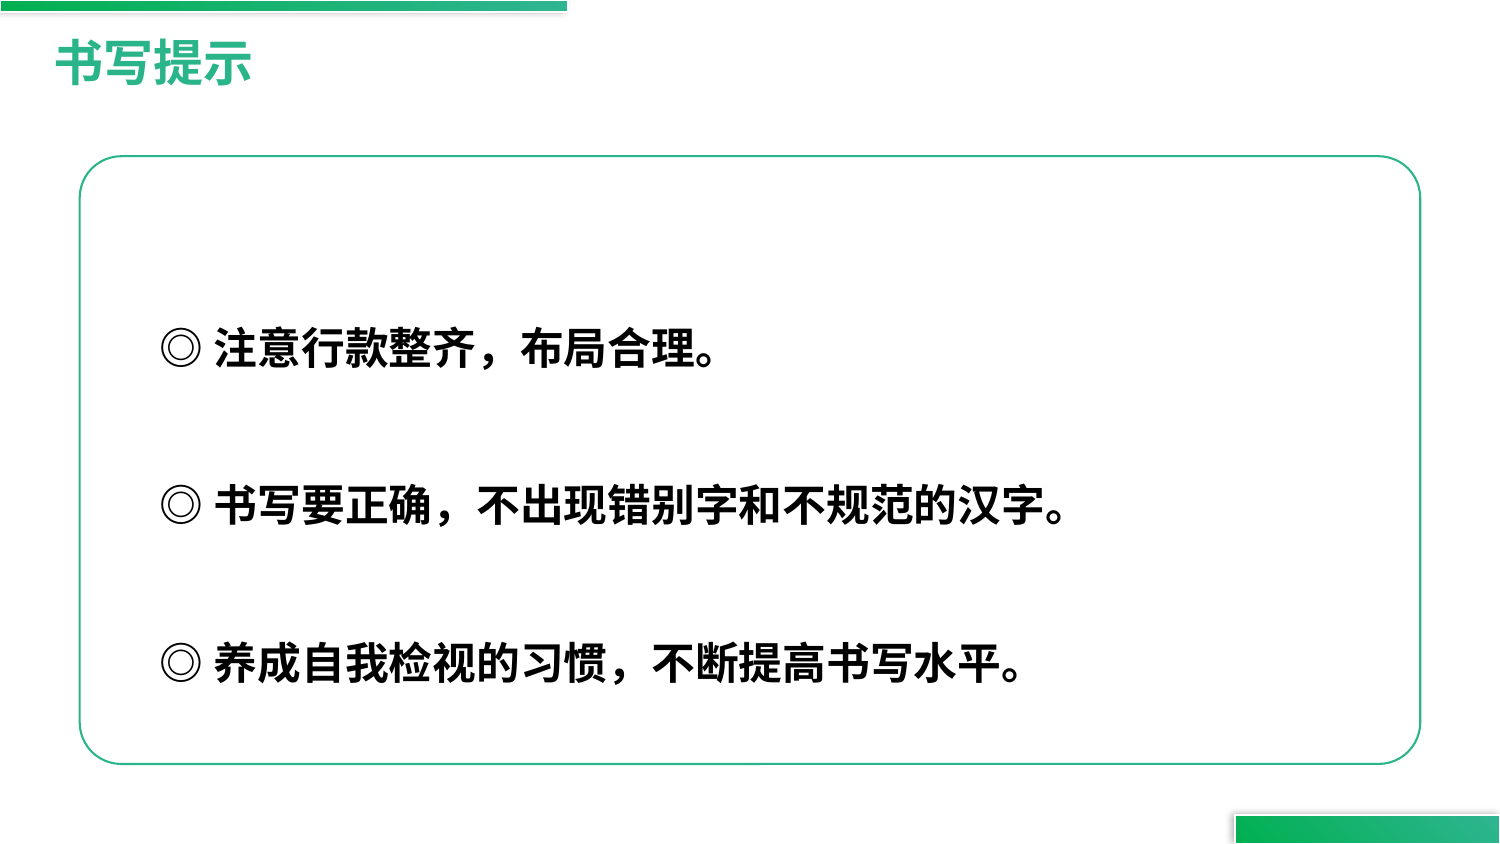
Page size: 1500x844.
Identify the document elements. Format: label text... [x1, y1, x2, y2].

list 书写提示 [41, 32, 382, 94]
text_box ◎注意行款整齐，布局合理。 ◎书写要正确，不出现错别字和不规范的汉字。 ◎养成自我检视的习惯，不断提高书写水平。 [148, 209, 1101, 694]
